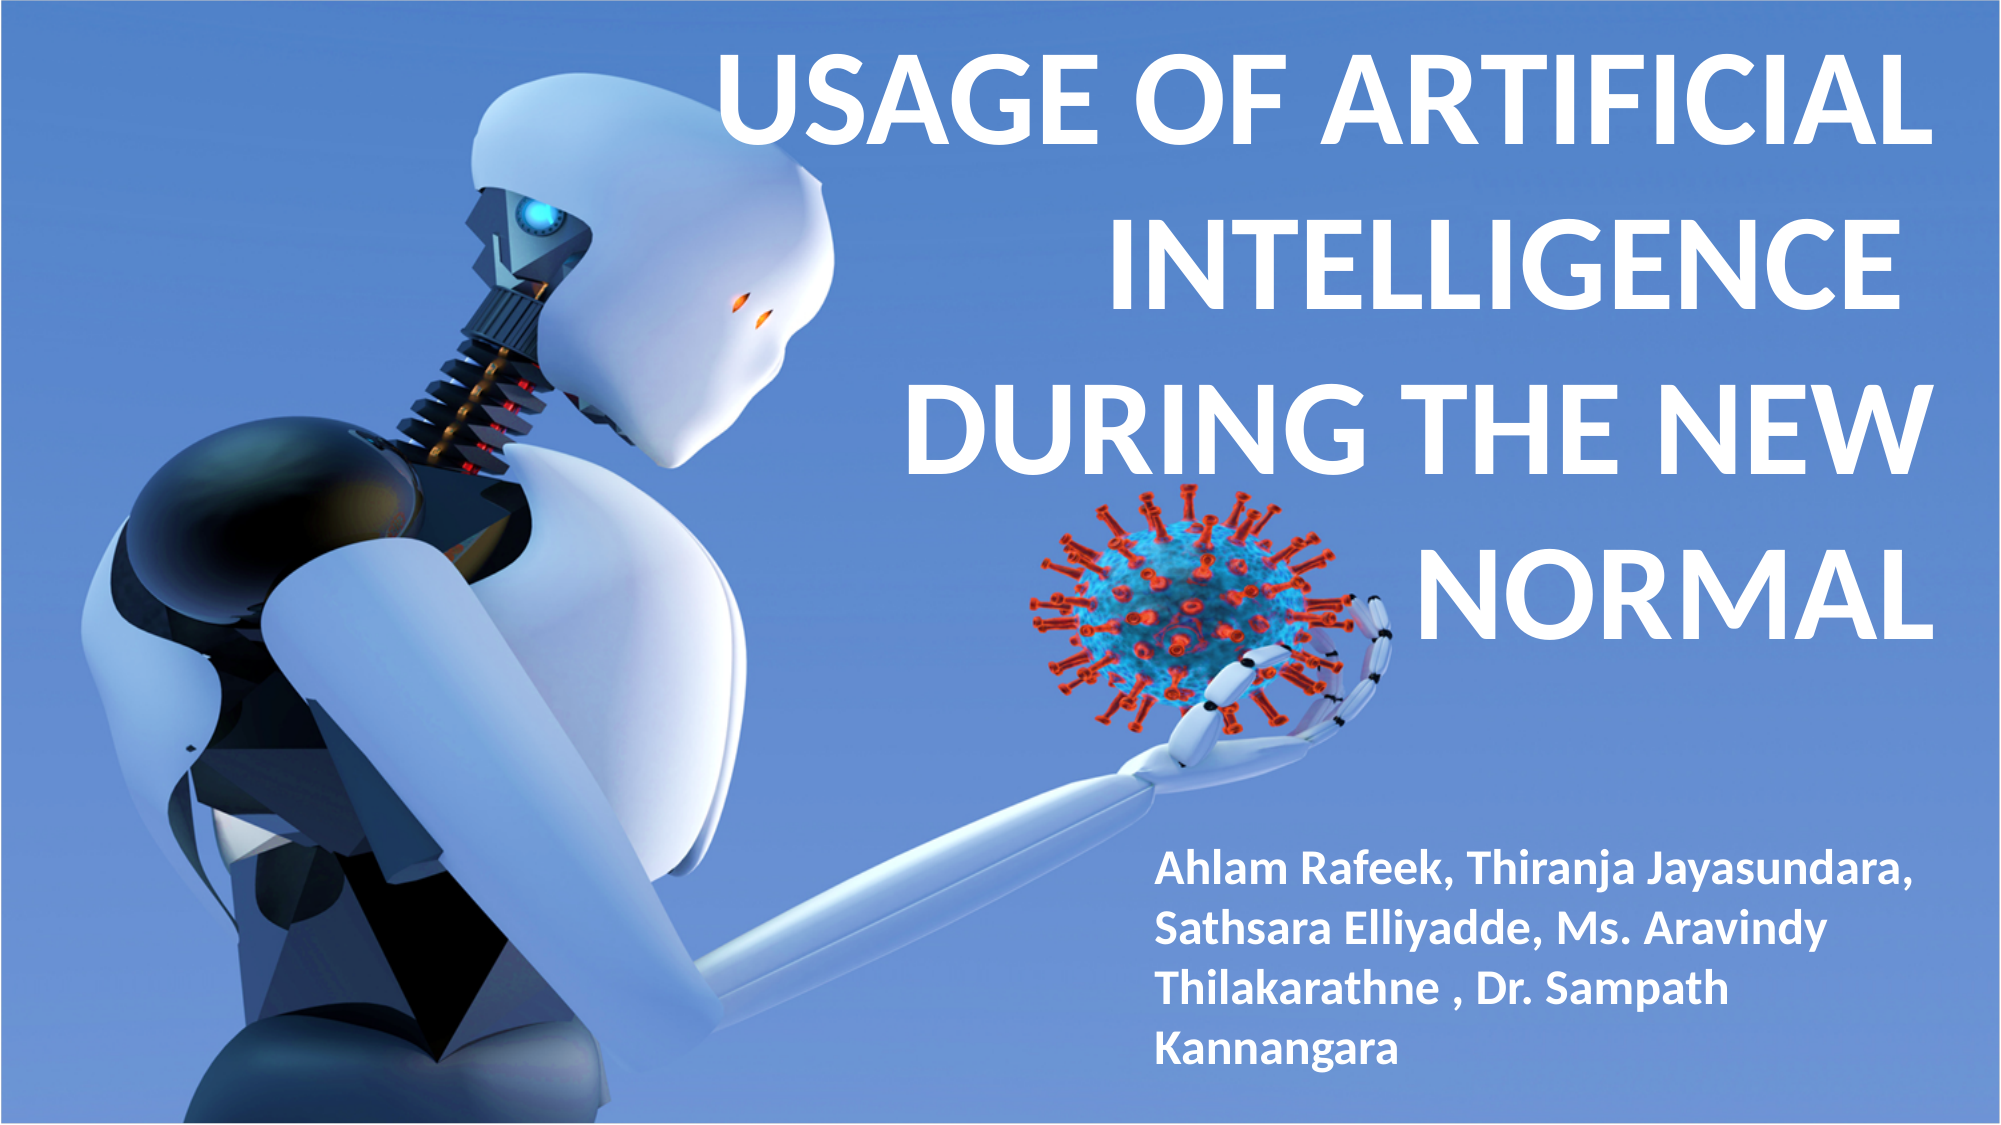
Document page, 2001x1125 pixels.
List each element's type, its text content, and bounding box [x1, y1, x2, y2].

text_box USAGE OF ARTIFICIAL INTELLIGENCE DURING THE NEW NORMAL [396, 0, 1951, 675]
picture [0, 0, 2001, 1125]
text_box Ahlam Rafeek, Thiranja Jayasundara, Sathsara Elliyadde, Ms. Aravindy Thilakarathne , Dr. Sampath Kannangara [1139, 827, 1962, 1082]
